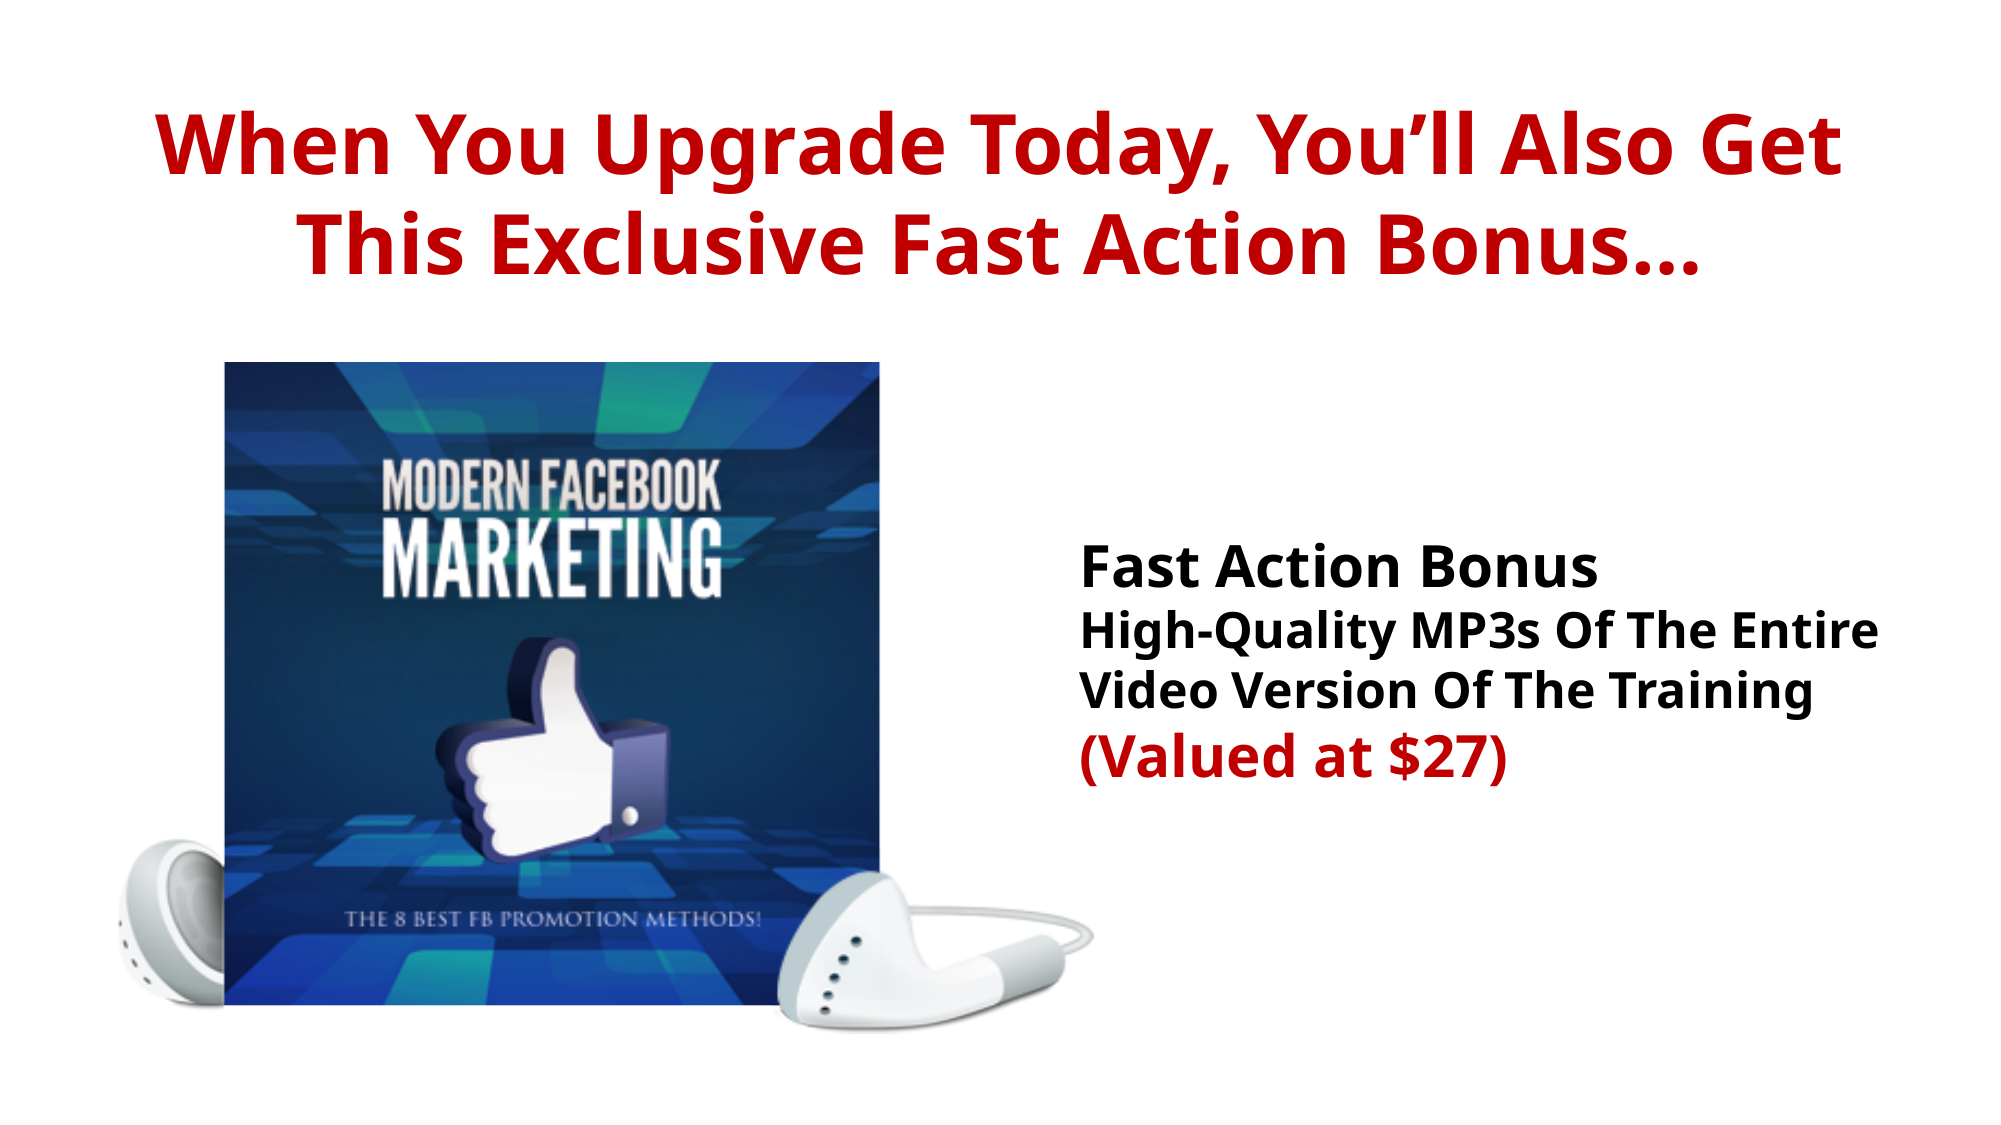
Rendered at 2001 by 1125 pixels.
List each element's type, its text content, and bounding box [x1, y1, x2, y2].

picture [118, 362, 1094, 1035]
text_box When You Upgrade Today, You’ll Also Get This Exclusive Fast Action Bonus… [137, 83, 1863, 299]
text_box Fast Action Bonus High-Quality MP3s Of The Entire Video Version Of The Training (Valued at $27) [1098, 521, 1938, 797]
